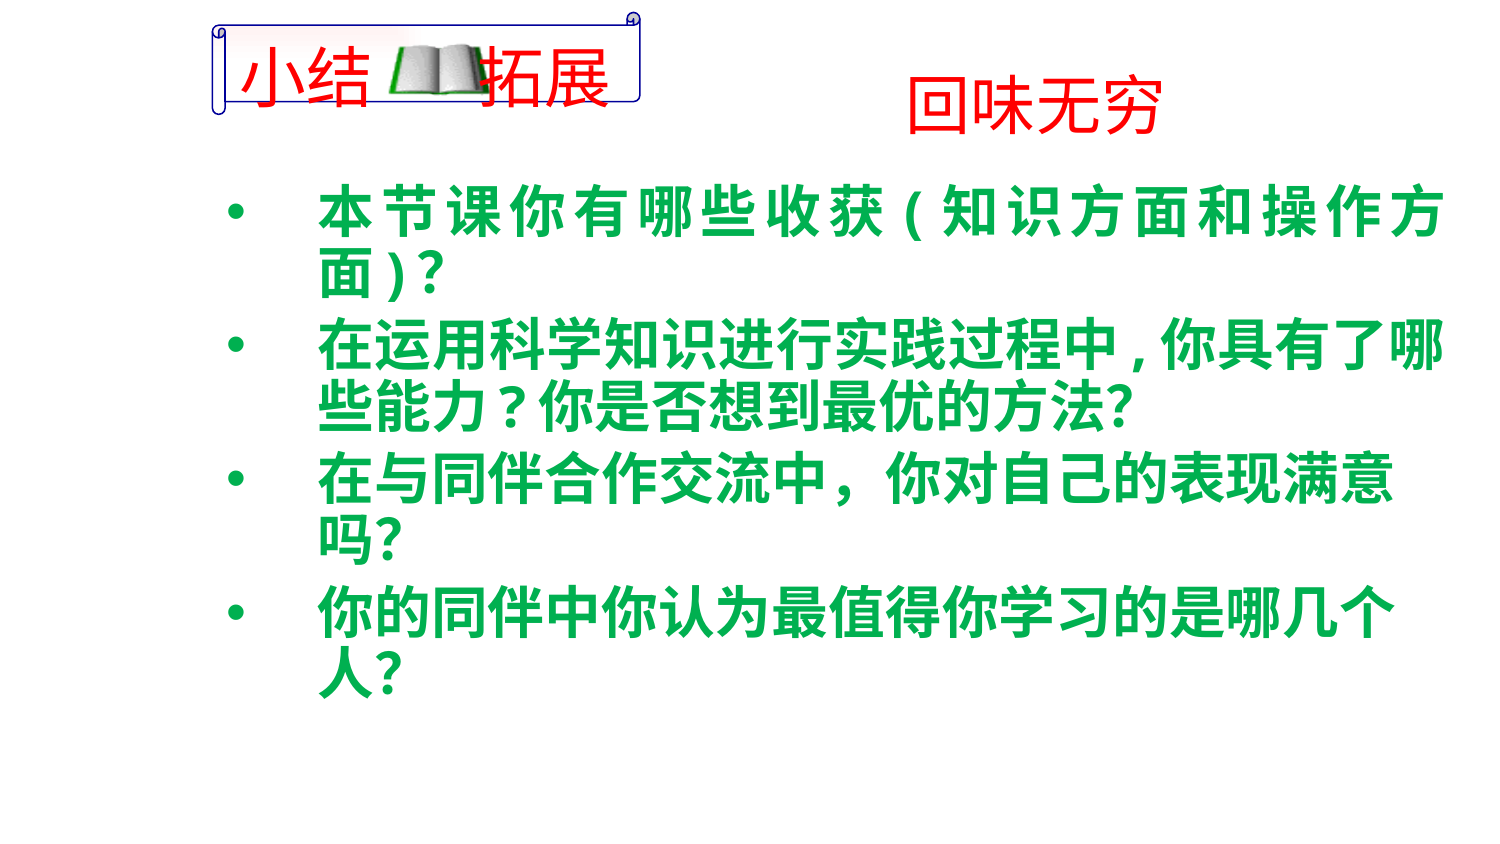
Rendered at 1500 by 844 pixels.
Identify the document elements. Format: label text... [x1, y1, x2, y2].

title 回味无穷 [647, 57, 1425, 151]
list 本节课你有哪些收获(知识方面和操作方面)？ 在运用科学知识进行实践过程中,你具有了哪些能力?你是否想到最优的方法？ 在与同伴合作交流中，你对自己的表现满意吗？ 你的同伴中你认为最值得你学习的是哪几个人？ [210, 175, 1461, 717]
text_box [212, 0, 676, 125]
